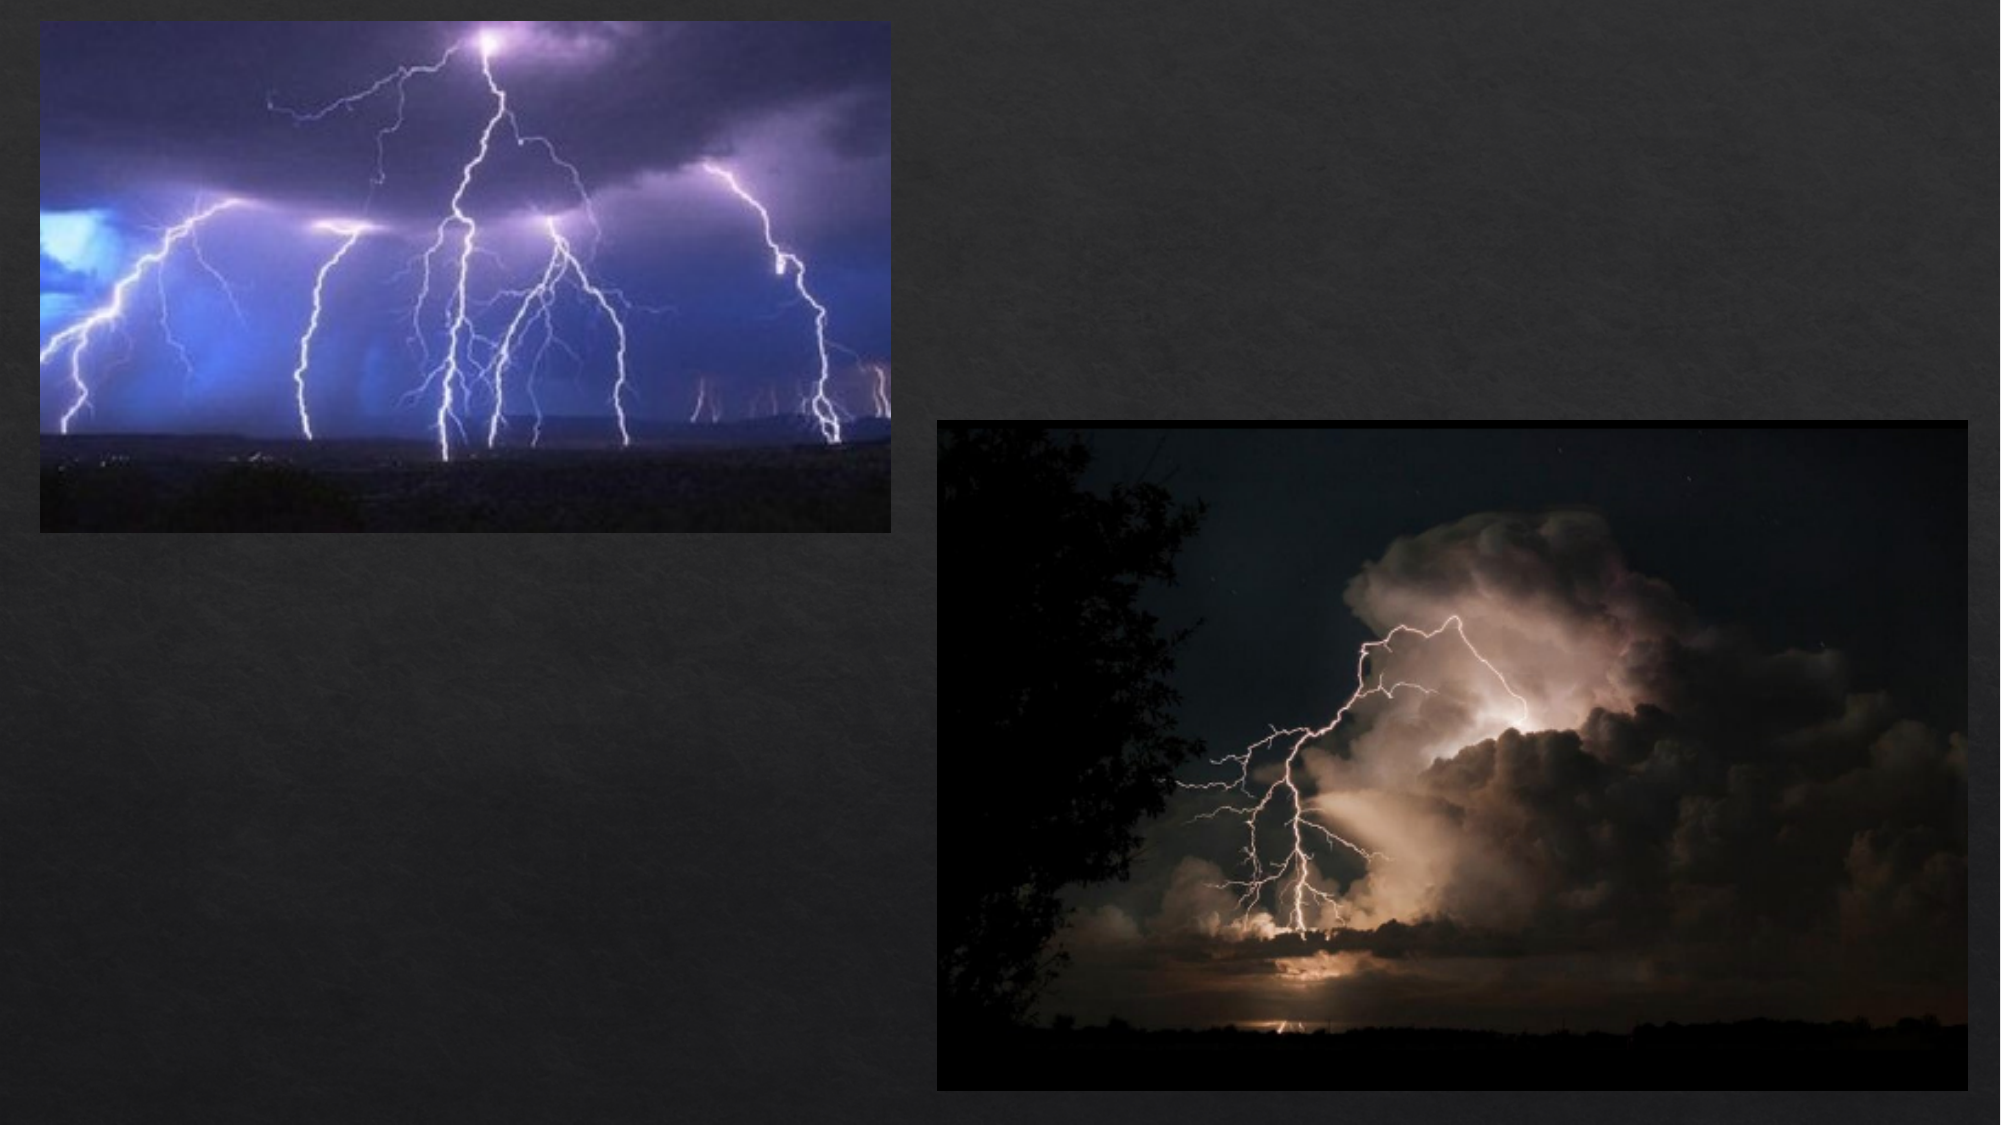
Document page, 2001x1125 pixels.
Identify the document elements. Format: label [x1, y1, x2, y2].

picture [40, 21, 892, 533]
picture [936, 420, 1969, 1091]
